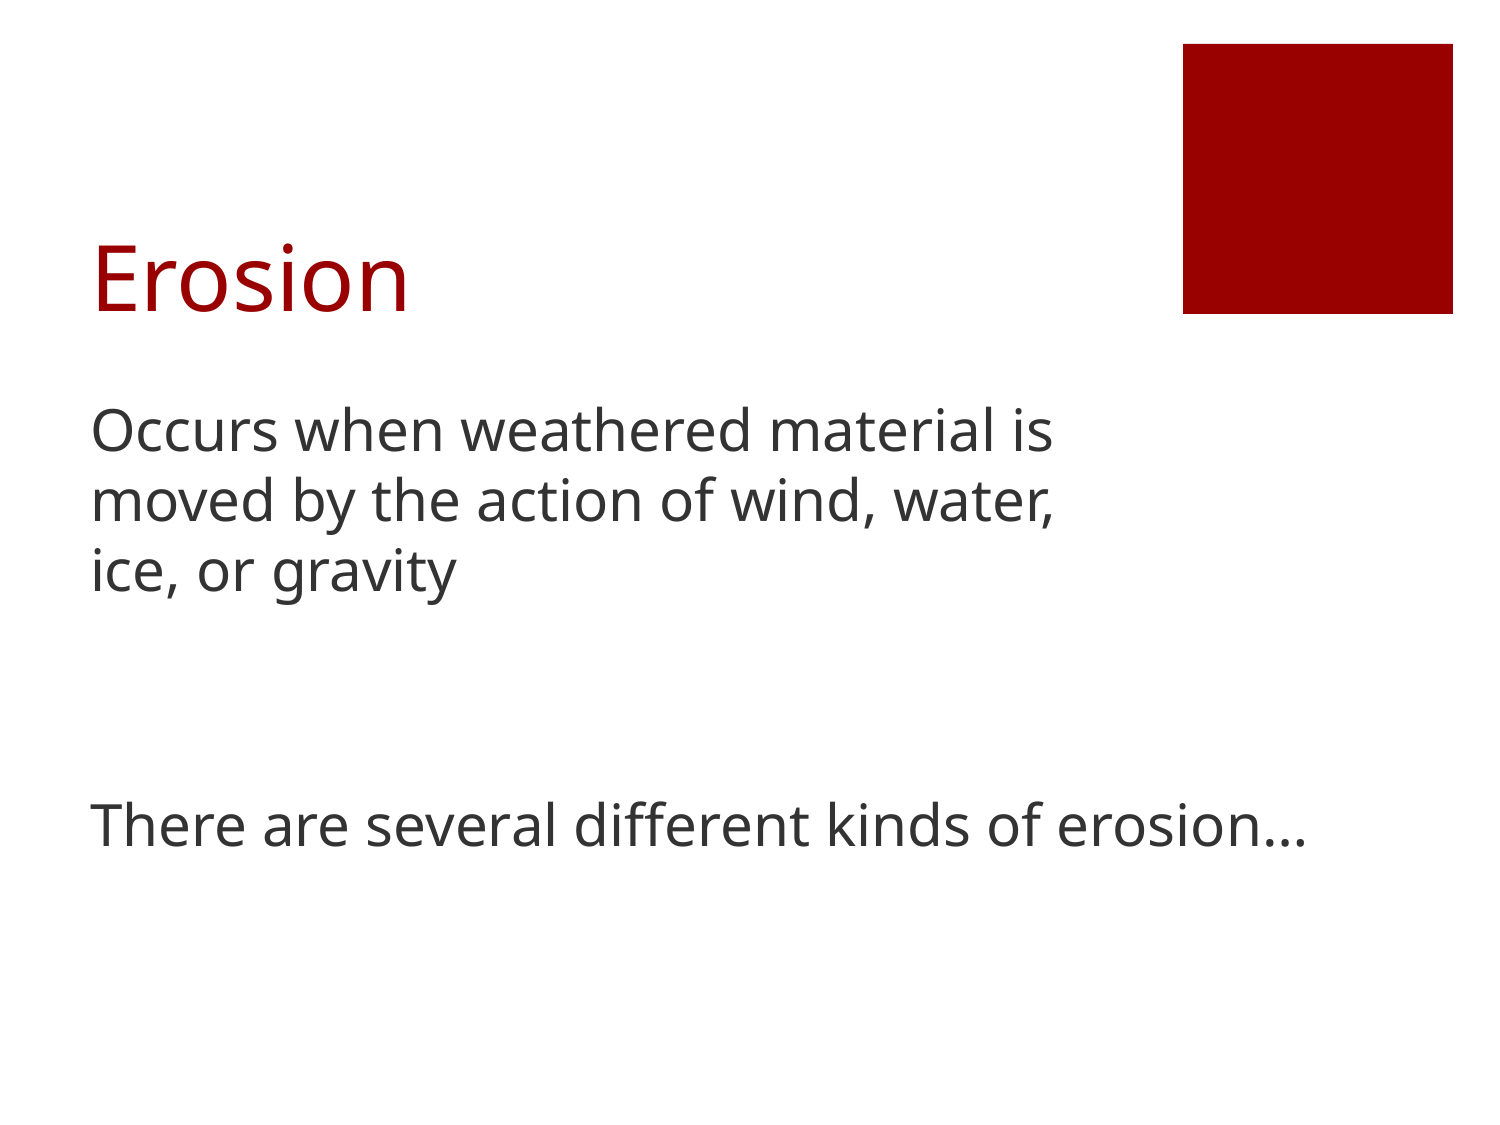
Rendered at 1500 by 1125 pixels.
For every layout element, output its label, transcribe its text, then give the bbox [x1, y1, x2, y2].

list Occurs when weathered material is moved by the action of wind, water, ice, or gravity [75, 385, 1143, 660]
title Erosion [75, 149, 1143, 338]
text_box There are several different kinds of erosion… [75, 780, 1350, 935]
